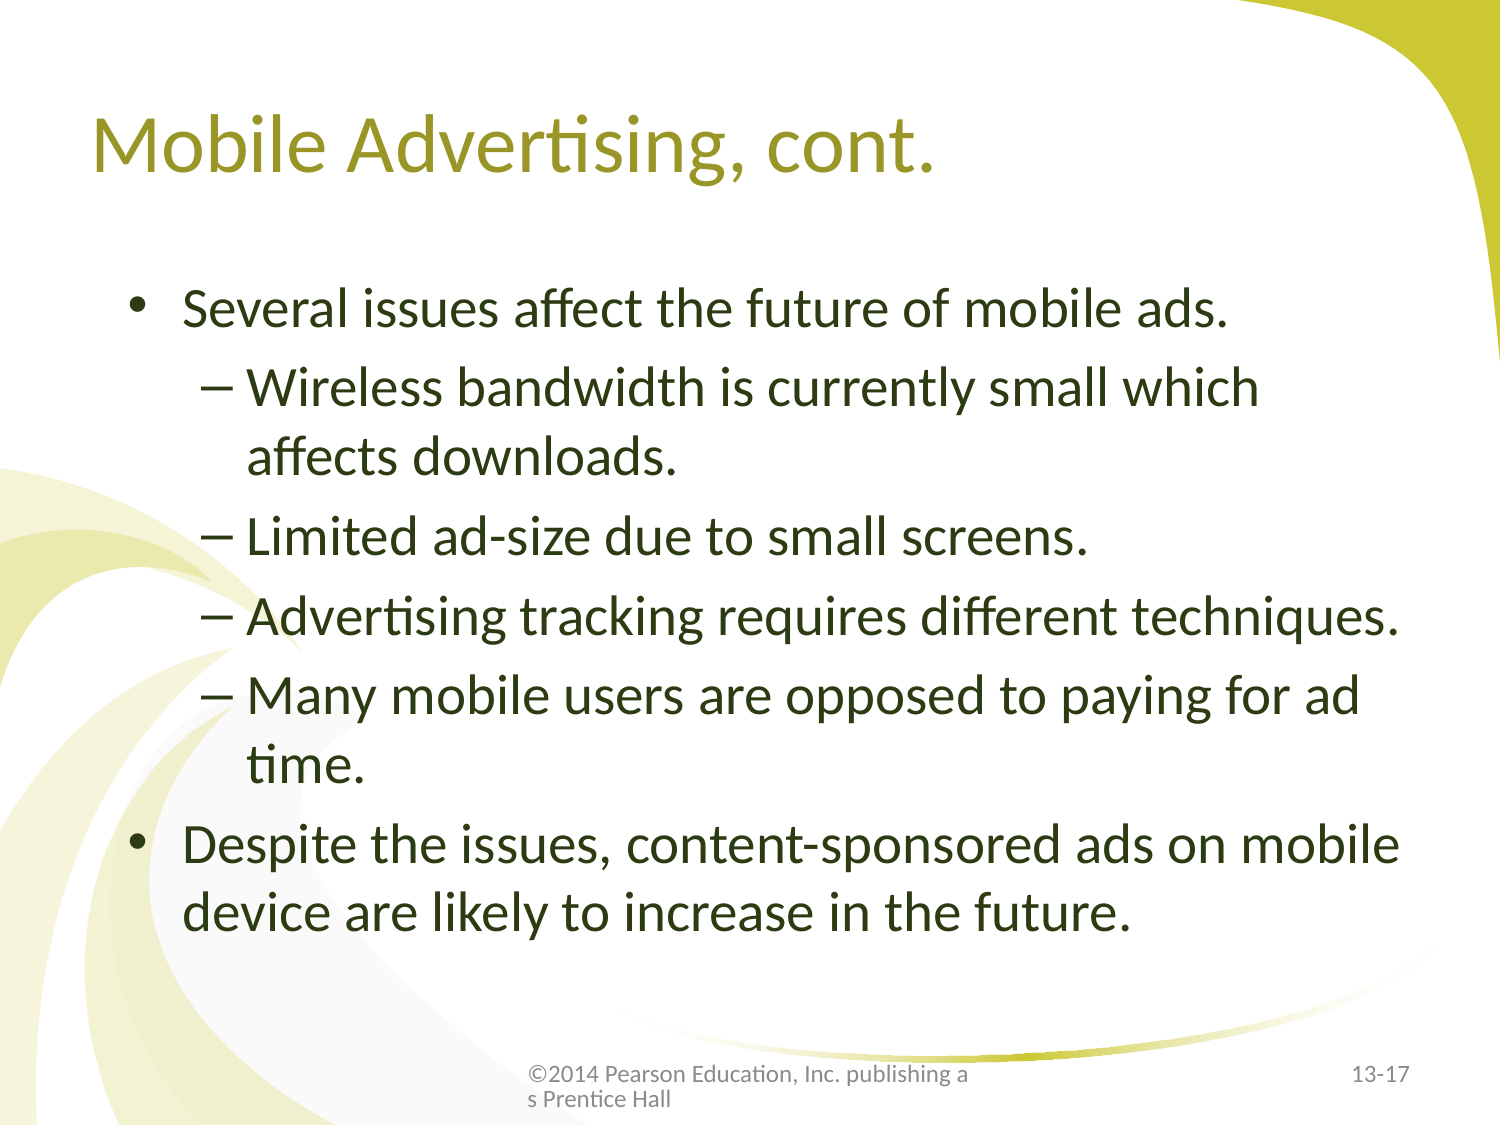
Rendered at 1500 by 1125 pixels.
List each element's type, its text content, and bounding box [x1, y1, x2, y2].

footer ©2014 Pearson Education, Inc. publishing as Prentice Hall [512, 1042, 988, 1103]
list Several issues affect the future of mobile ads. Wireless bandwidth is currently small which affects downloads. Limited ad-size due to small screens. Advertising tracking requires different techniques. Many mobile users are opposed to paying for ad time. Despite the issues, content-sponsored ads on mobile device are likely to increase in the future. [112, 262, 1425, 1005]
slide_number 13-17 [1074, 1042, 1425, 1103]
title Mobile Advertising, cont. [75, 45, 1425, 233]
